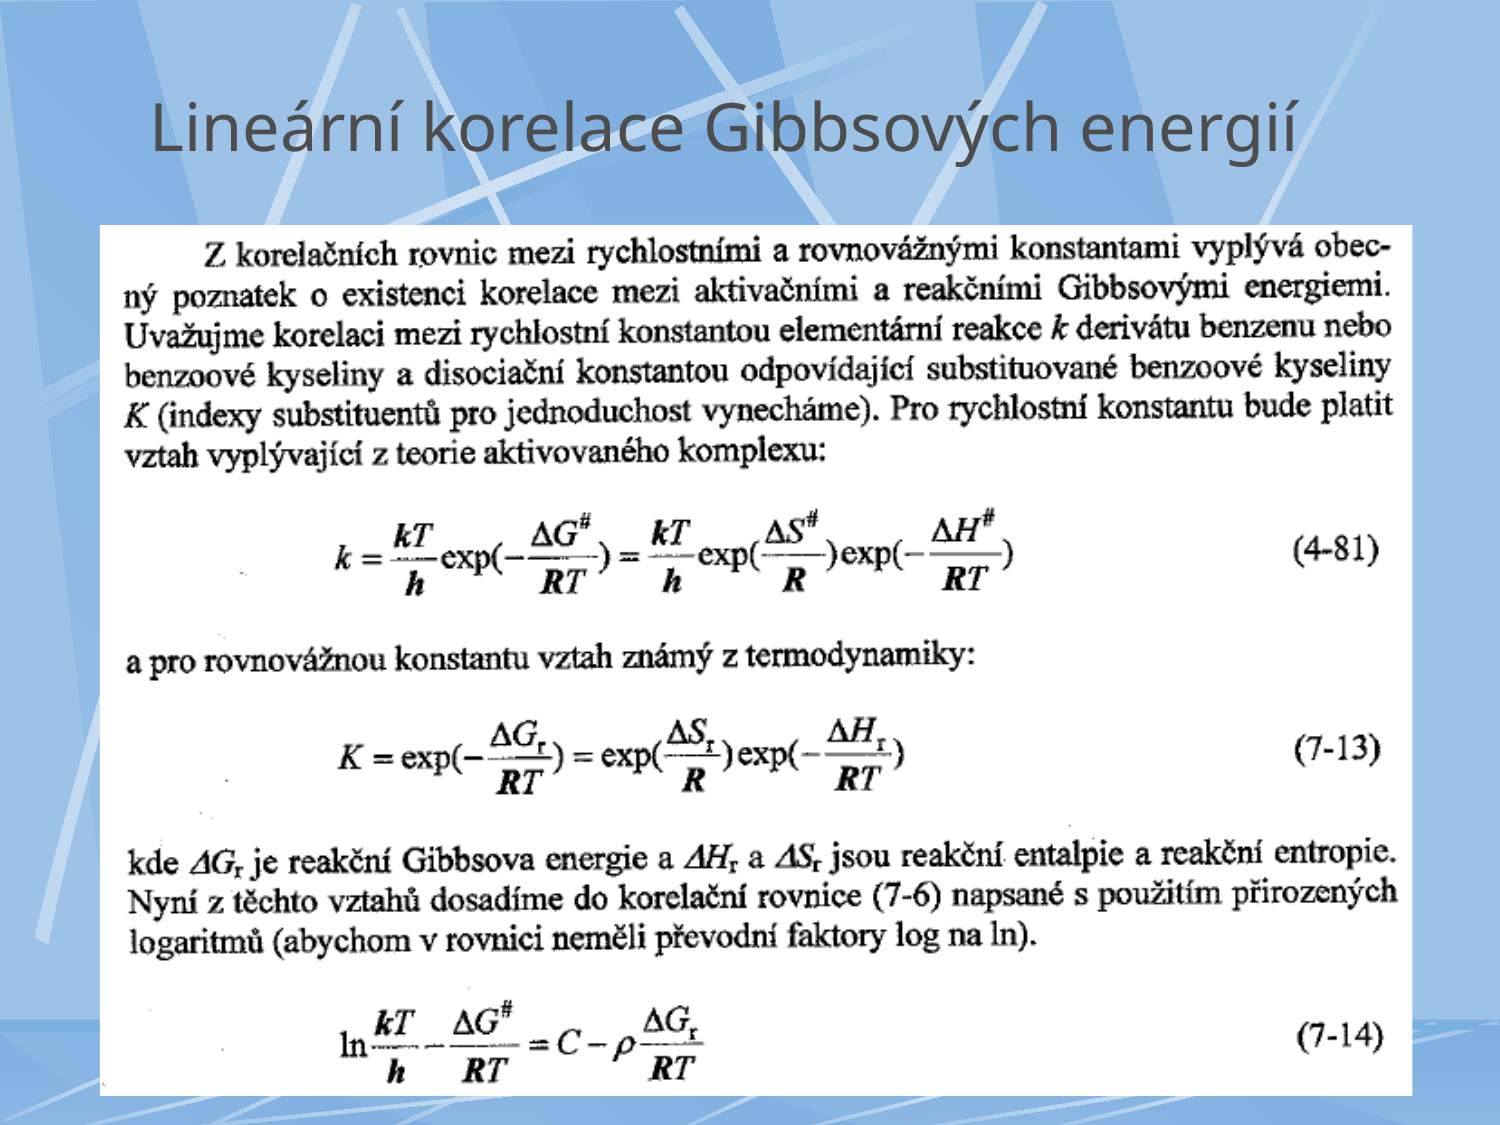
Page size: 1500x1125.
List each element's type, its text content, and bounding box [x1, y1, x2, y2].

picture [99, 224, 1413, 1096]
title Lineární korelace Gibbsových energií [87, 37, 1363, 213]
